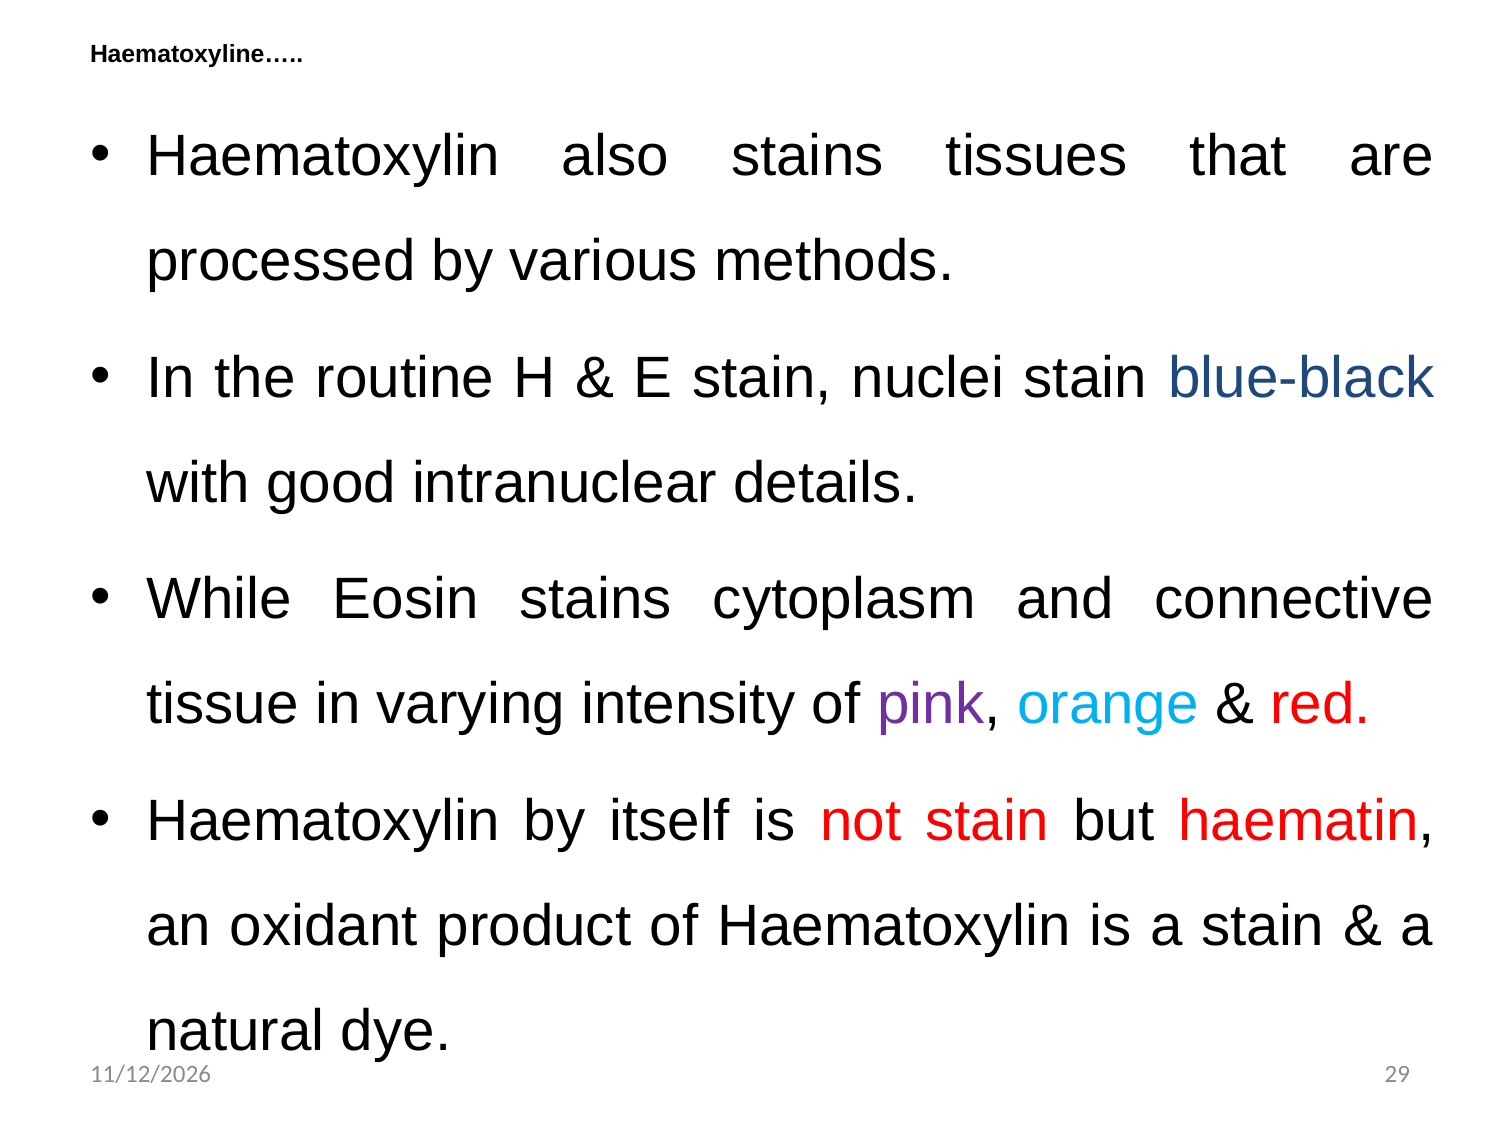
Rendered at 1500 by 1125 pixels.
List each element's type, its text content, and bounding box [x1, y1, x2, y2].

list Haematoxylin also stains tissues that are processed by various methods. In the routine H & E stain, nuclei stain blue-black with good intranuclear details. While Eosin stains cytoplasm and connective tissue in varying intensity of pink, orange & red. Haematoxylin by itself is not stain but haematin, an oxidant product of Haematoxylin is a stain & a natural dye. [75, 75, 1450, 1043]
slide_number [75, 1042, 425, 1103]
title Haematoxyline….. [75, 0, 1425, 75]
slide_number 29 [1074, 1042, 1425, 1103]
